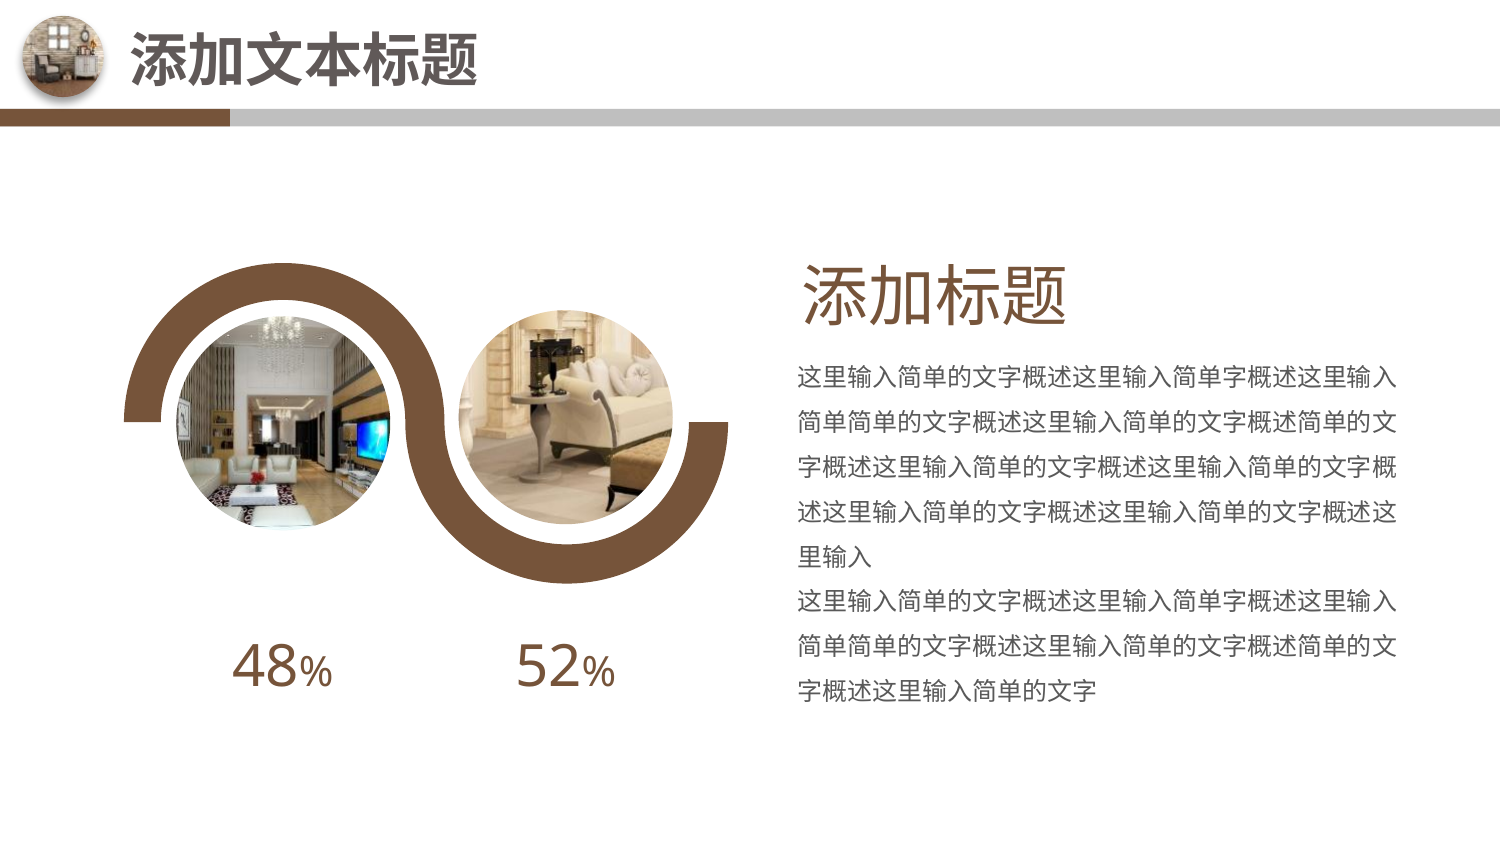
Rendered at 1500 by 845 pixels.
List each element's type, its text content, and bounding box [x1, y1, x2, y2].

text_box 48% [217, 620, 349, 706]
text_box 52% [500, 620, 632, 706]
picture [22, 15, 104, 98]
text_box 添加文本标题 [114, 15, 969, 101]
text_box [123, 263, 729, 584]
text_box [458, 310, 673, 525]
text_box 这里输入简单的文字概述这里输入简单字概述这里输入简单简单的文字概述这里输入简单的文字概述简单的文字概述这里输入简单的文字概述这里输入简单的文字概述这里输入简单的文字概述这里输入简单的文字概述这里输入 这里输入简单的文字概述这里输入简单字概述这里输入简单简单的文字概述这里输入简单的文字概述简单的文字概述这里输入简单的文字 [783, 339, 1433, 713]
text_box 添加标题 [786, 246, 1084, 339]
text_box [176, 316, 391, 531]
